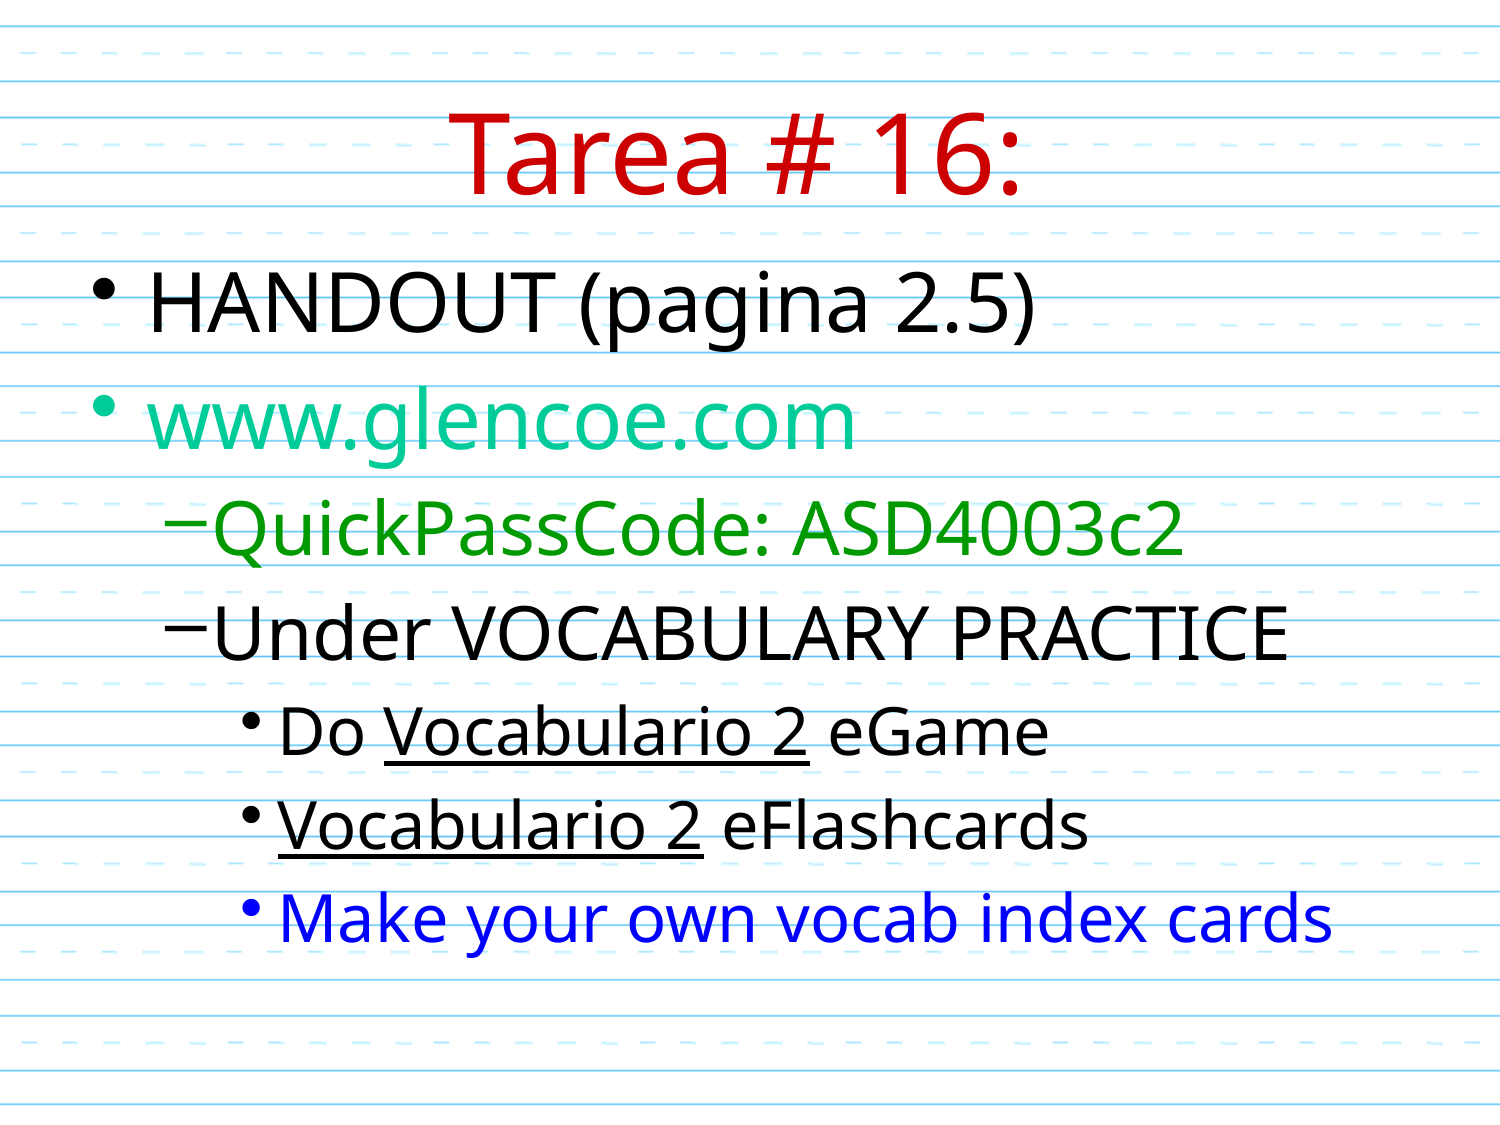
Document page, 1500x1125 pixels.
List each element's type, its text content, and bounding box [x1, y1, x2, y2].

list HANDOUT (pagina 2.5) www.glencoe.com QuickPassCode: ASD4003c2 Under VOCABULARY PRACTICE Do Vocabulario 2 eGame Vocabulario 2 eFlashcards Make your own vocab index cards [75, 125, 1425, 1075]
text_box Tarea # 16: [62, 50, 1413, 225]
picture [0, 0, 1500, 1125]
